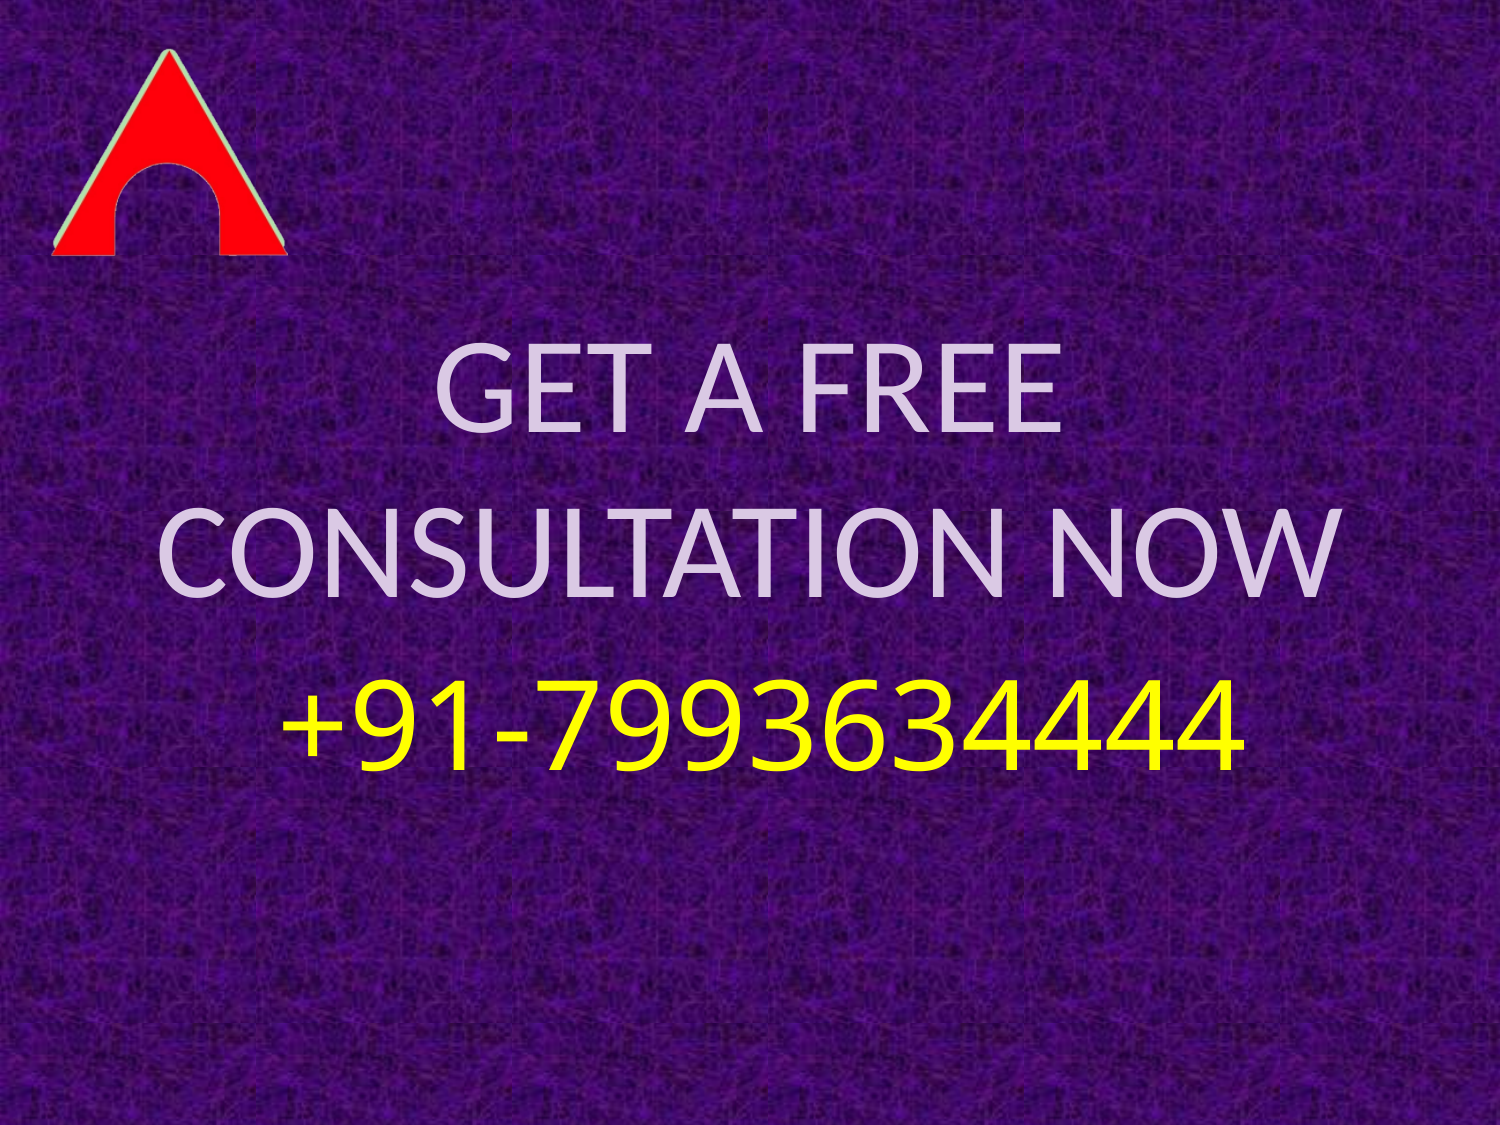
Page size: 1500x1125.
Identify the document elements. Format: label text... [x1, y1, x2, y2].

title Get a Free Consultation Now [75, 324, 1425, 625]
picture [0, 0, 1500, 1125]
subtitle +91-7993634444 [237, 637, 1288, 925]
